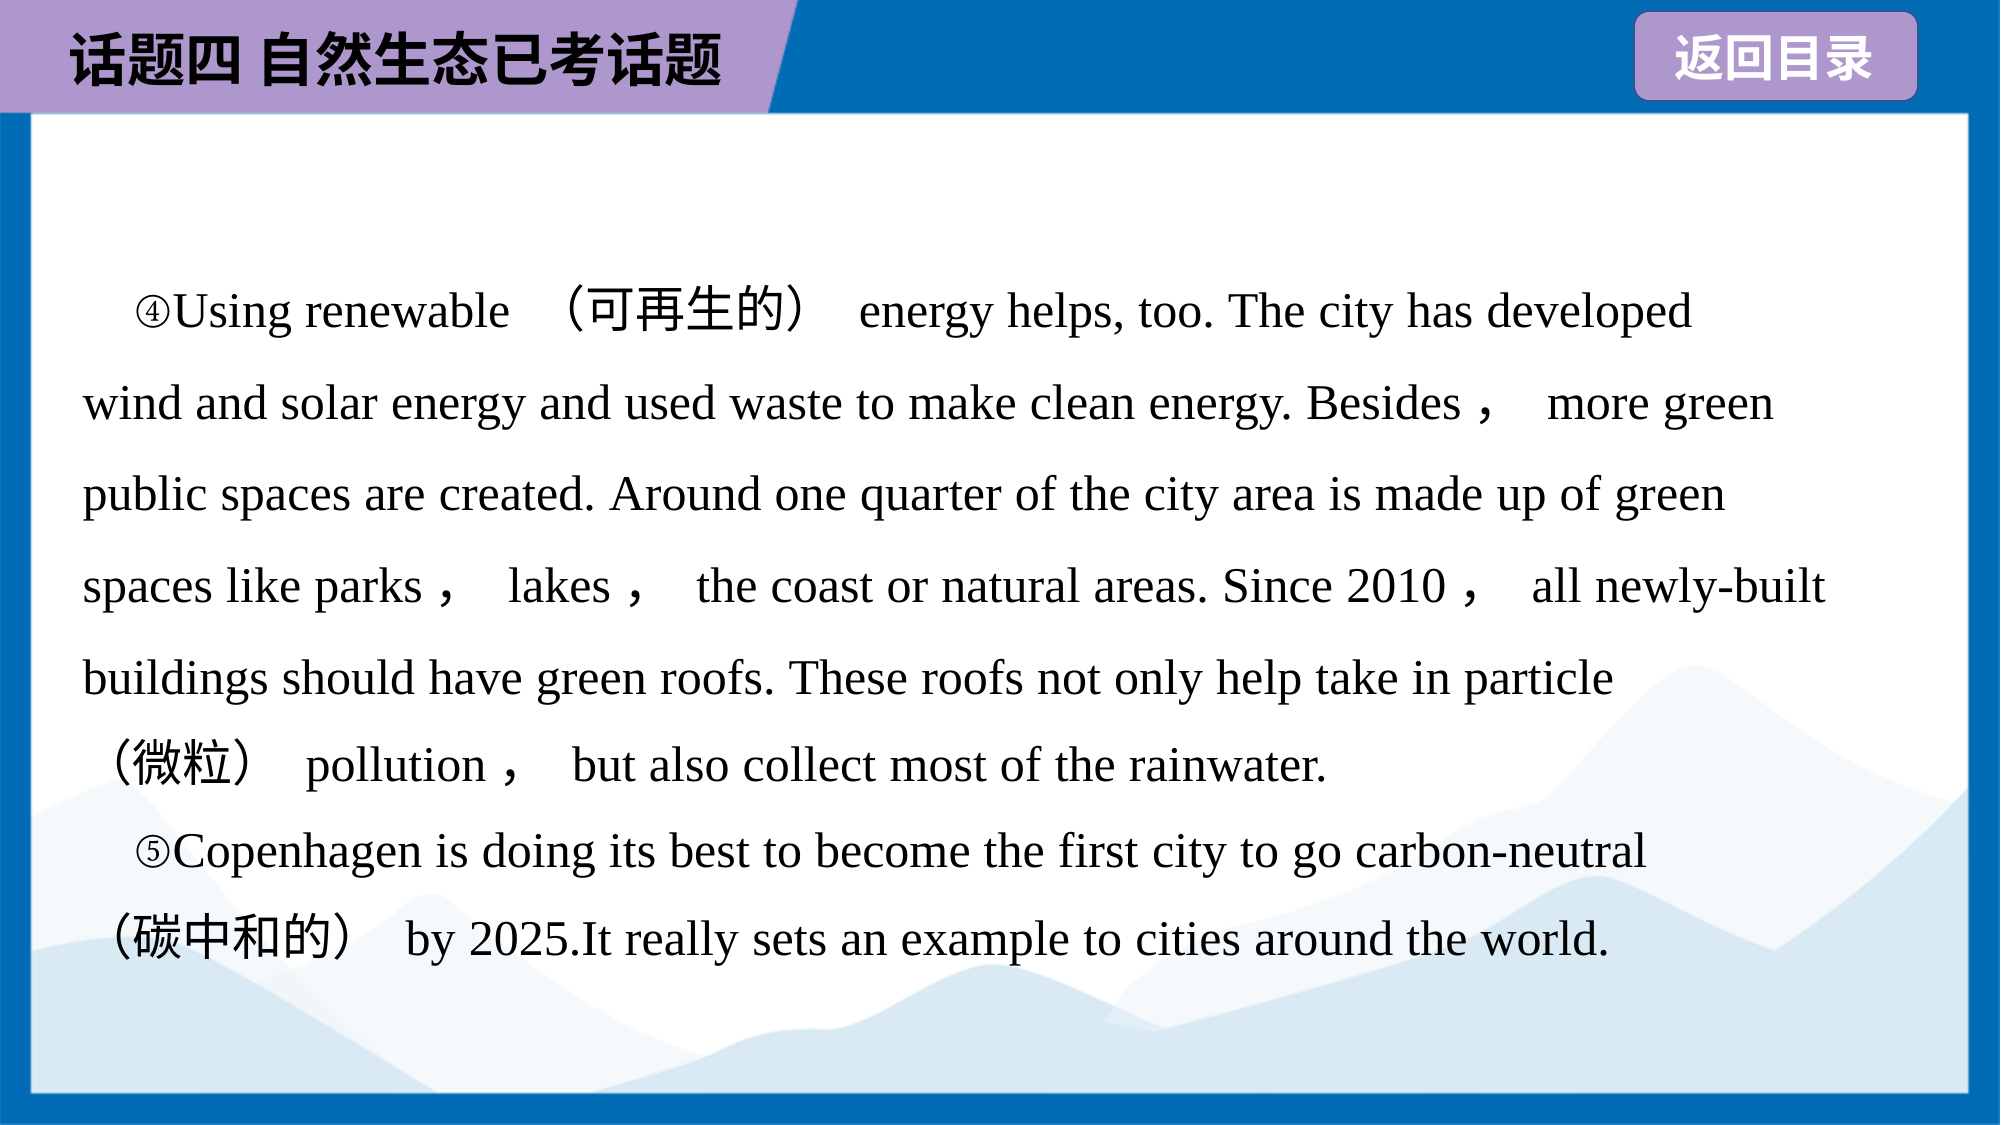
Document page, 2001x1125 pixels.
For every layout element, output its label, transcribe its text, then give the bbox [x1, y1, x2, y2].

picture [0, 0, 2000, 1125]
text_box ⑤Copenhagen is doing its best to become the first city to go carbon-neutral （碳中和的） by 2025.It really sets an example to cities around the world. [82, 786, 1917, 956]
text_box ④Using renewable （可再生的） energy helps, too. The city has developed wind and solar energy and used waste to make clean energy. Besides， more green public spaces are created. Around one quarter of the city area is made up of green spaces like parks， lakes， the coast or natural areas. Since 2010， all newly-built buildings should have green roofs. These roofs not only help take in particle （微粒） pollution， but also collect most of the rainwater. [82, 245, 1917, 782]
